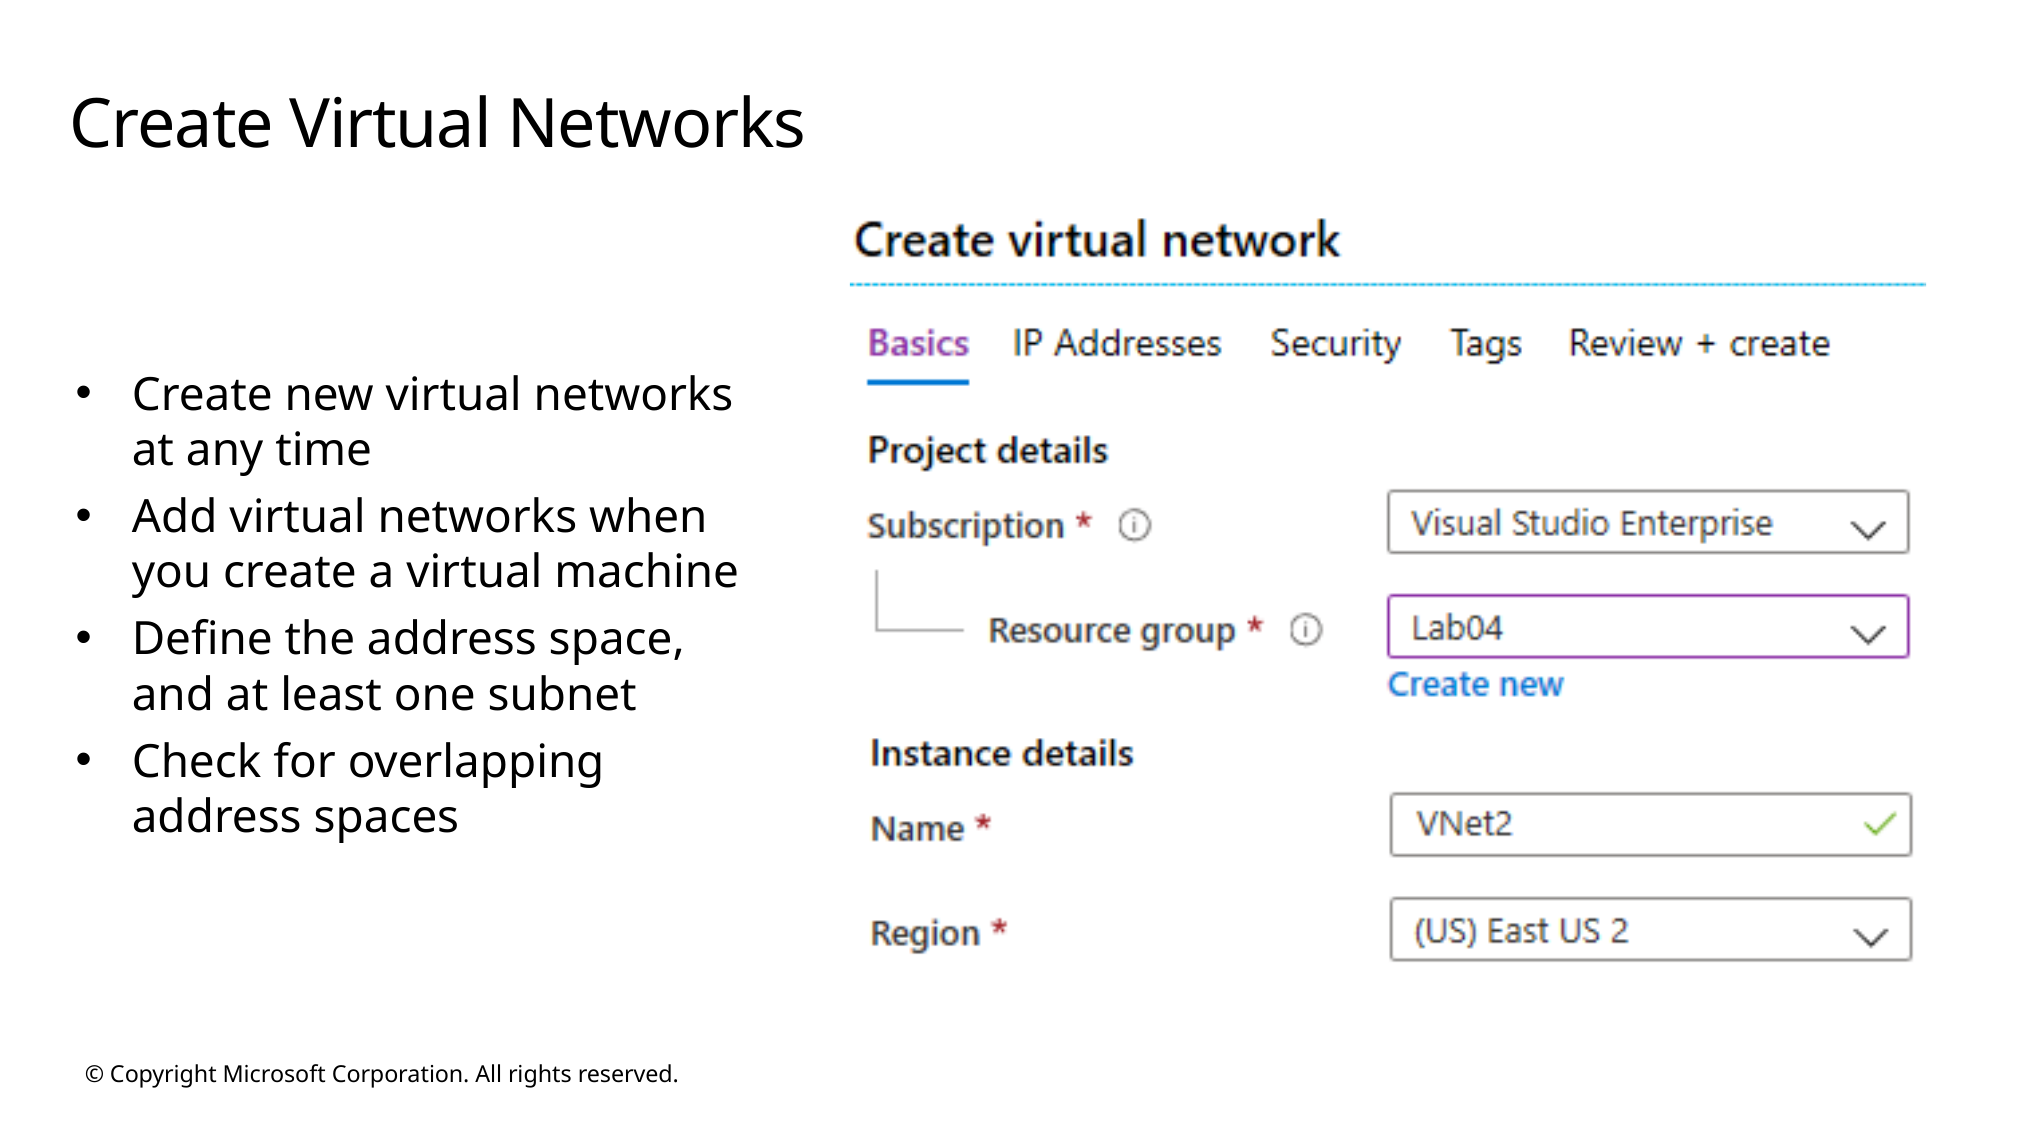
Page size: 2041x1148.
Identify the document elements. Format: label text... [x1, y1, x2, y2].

picture [849, 213, 1927, 993]
text_box Create new virtual networks at any time Add virtual networks when you create a virtual machine Define the address space, and at least one subnet Check for overlapping address spaces [53, 270, 767, 936]
title Create Virtual Networks [70, 73, 1968, 188]
